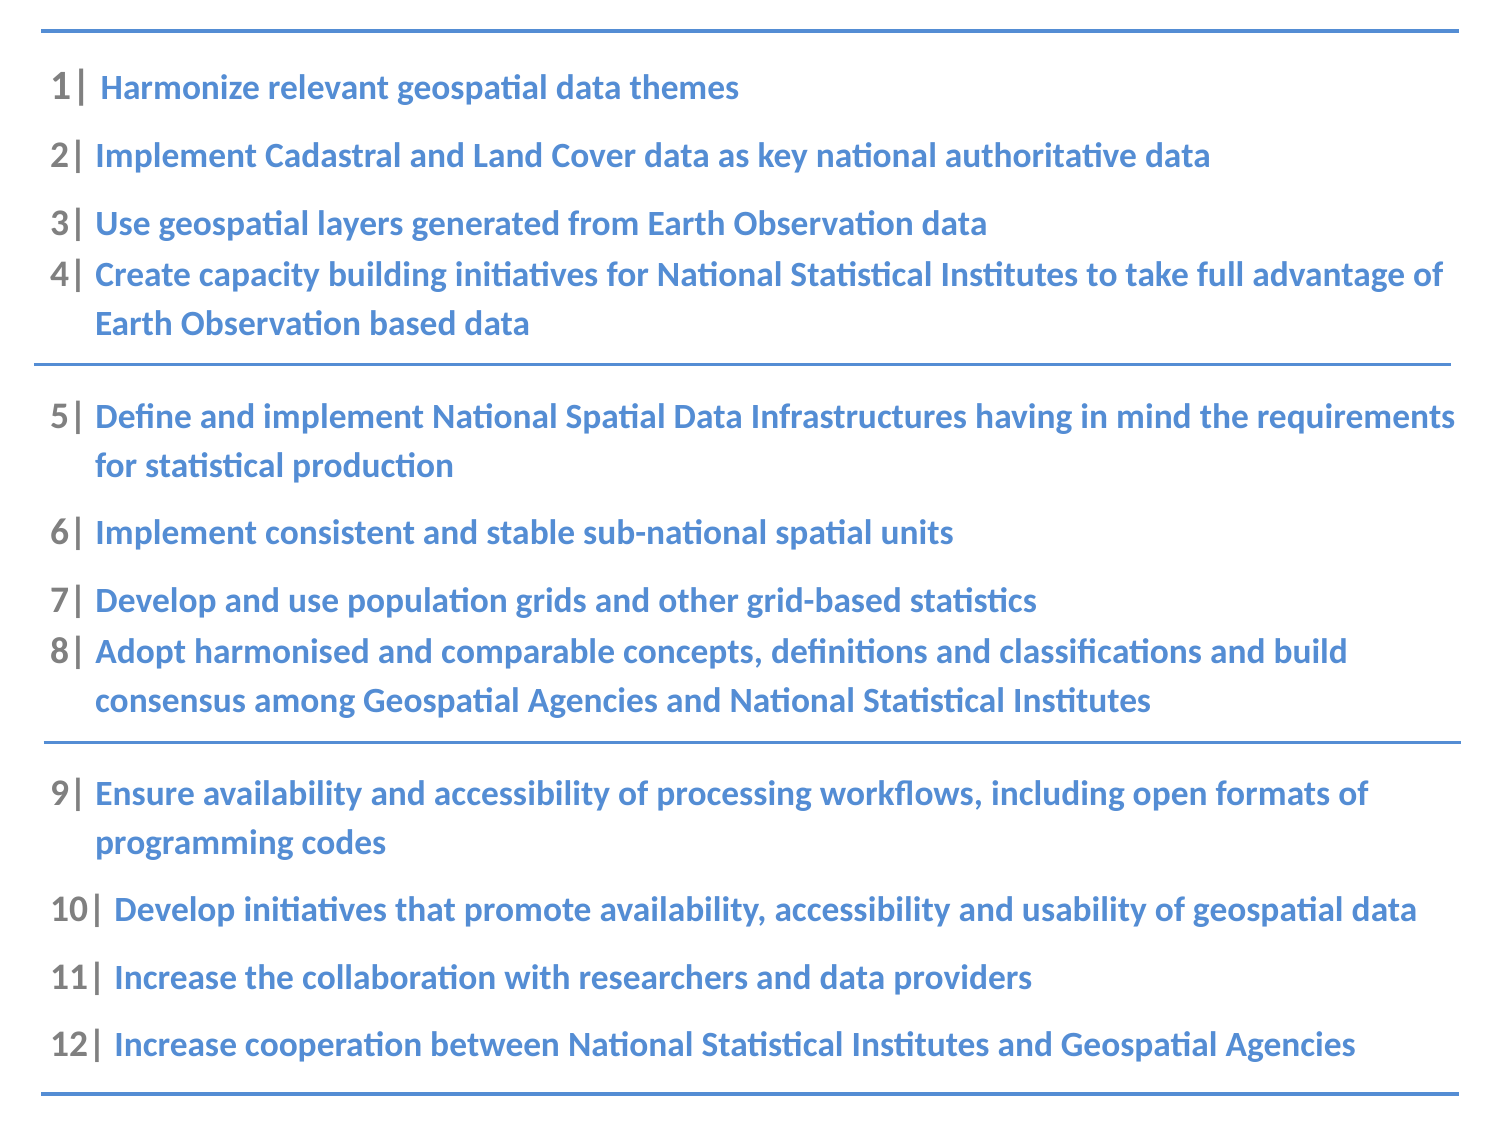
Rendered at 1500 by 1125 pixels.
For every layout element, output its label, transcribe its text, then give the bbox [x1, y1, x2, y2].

text_box 1| Harmonize relevant geospatial data themes 2| Implement Cadastral and Land Cover data as key national authoritative data 3| Use geospatial layers generated from Earth Observation data 4| Create capacity building initiatives for National Statistical Institutes to take full advantage of Earth Observation based data 5| Define and implement National Spatial Data Infrastructures having in mind the requirements for statistical production 6| Implement consistent and stable sub-national spatial units 7| Develop and use population grids and other grid-based statistics 8| Adopt harmonised and comparable concepts, definitions and classifications and build consensus among Geospatial Agencies and National Statistical Institutes 9| Ensure availability and accessibility of processing workflows, including open formats of programming codes 10| Develop initiatives that promote availability, accessibility and usability of geospatial data 11| Increase the collaboration with researchers and data providers 12| Increase cooperation between National Statistical Institutes and Geospatial Agencies [35, 25, 1500, 1072]
